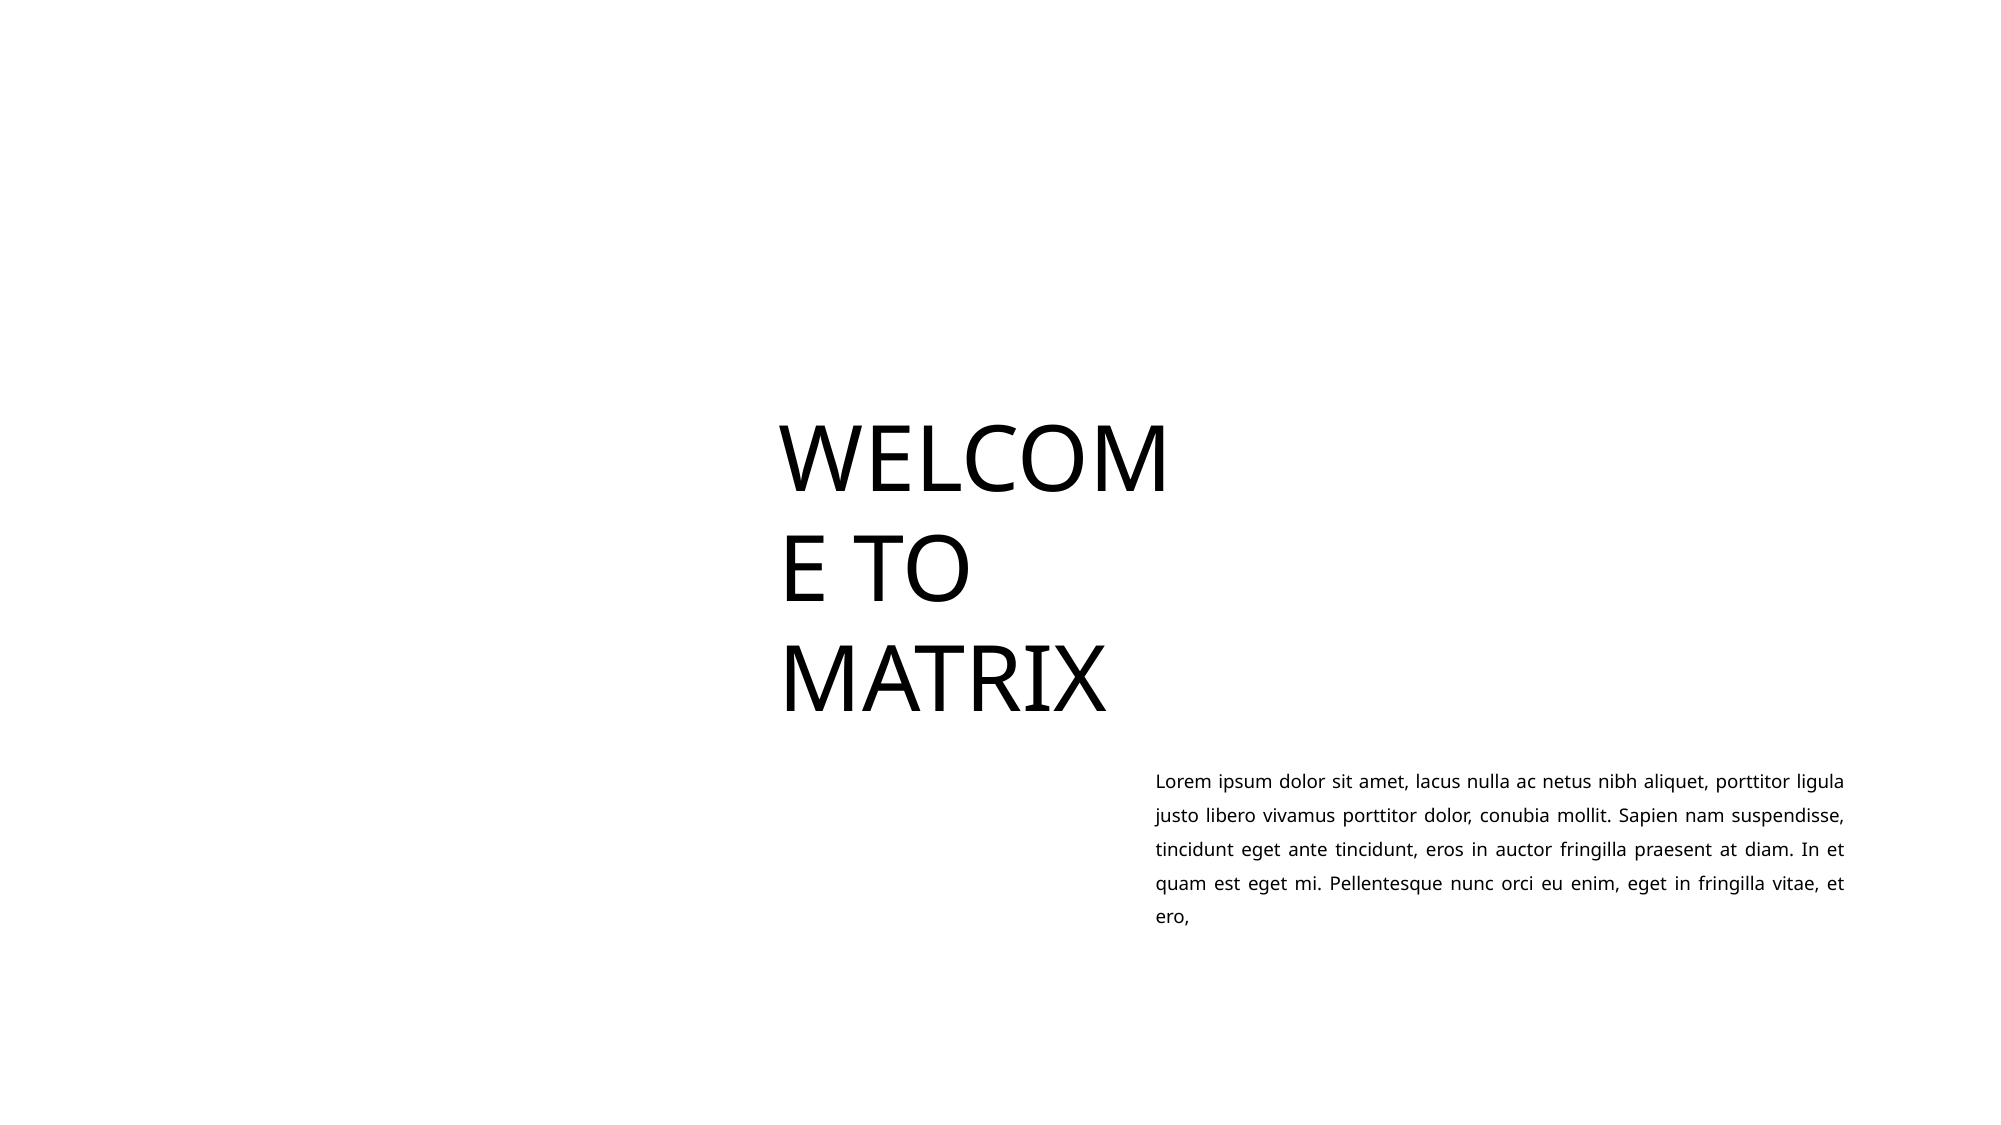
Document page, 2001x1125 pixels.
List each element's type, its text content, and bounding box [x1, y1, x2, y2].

text_box Lorem ipsum dolor sit amet, lacus nulla ac netus nibh aliquet, porttitor ligula justo libero vivamus porttitor dolor, conubia mollit. Sapien nam suspendisse, tincidunt eget ante tincidunt, eros in auctor fringilla praesent at diam. In et quam est eget mi. Pellentesque nunc orci eu enim, eget in fringilla vitae, et ero, [1140, 751, 1859, 935]
text_box WELCOME TO MATRIX [940, 392, 1230, 737]
picture [0, 0, 940, 1125]
